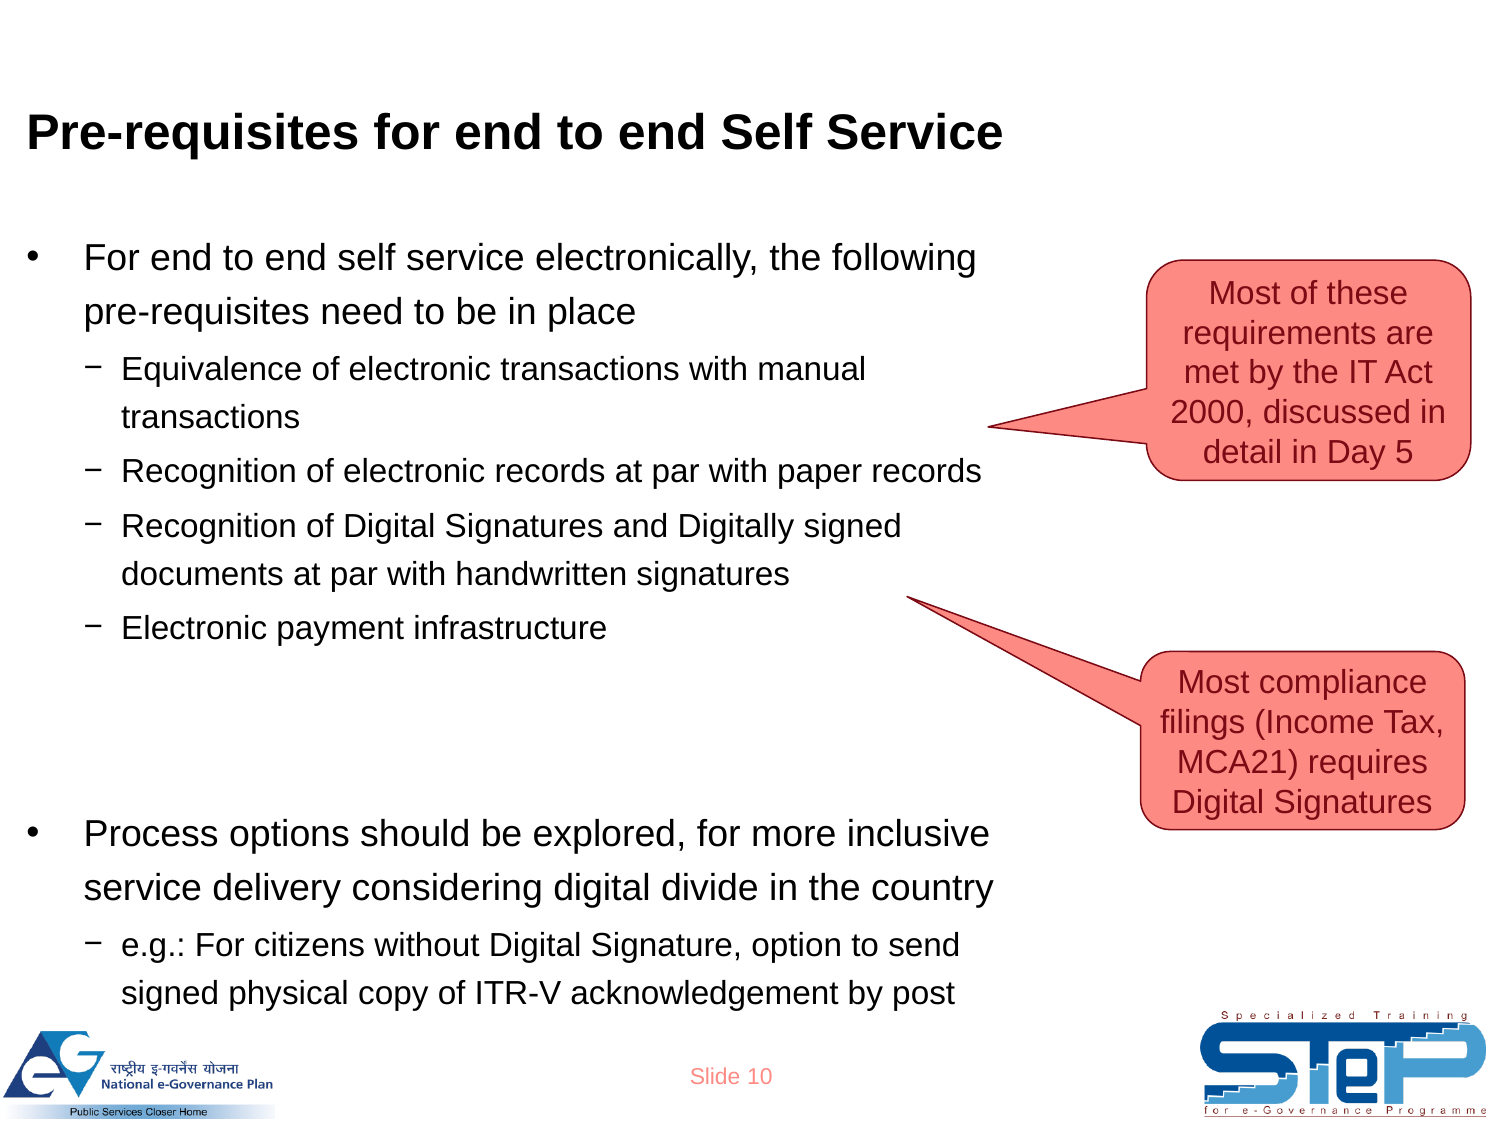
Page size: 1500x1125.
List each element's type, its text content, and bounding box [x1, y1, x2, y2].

title Pre-requisites for end to end Self Service [26, 99, 1472, 224]
list For end to end self service electronically, the following pre-requisites need to be in place Equivalence of electronic transactions with manual transactions Recognition of electronic records at par with paper records Recognition of Digital Signatures and Digitally signed documents at par with handwritten signatures Electronic payment infrastructure Process options should be explored, for more inclusive service delivery considering digital divide in the country e.g.: For citizens without Digital Signature, option to send signed physical copy of ITR-V acknowledgement by post [26, 223, 1048, 1037]
picture [2, 1031, 275, 1119]
text_box Most of these requirements are met by the IT Act 2000, discussed in detail in Day 5 [988, 260, 1471, 481]
text_box Most compliance filings (Income Tax, MCA21) requires Digital Signatures [907, 596, 1465, 830]
picture [1200, 1011, 1486, 1117]
